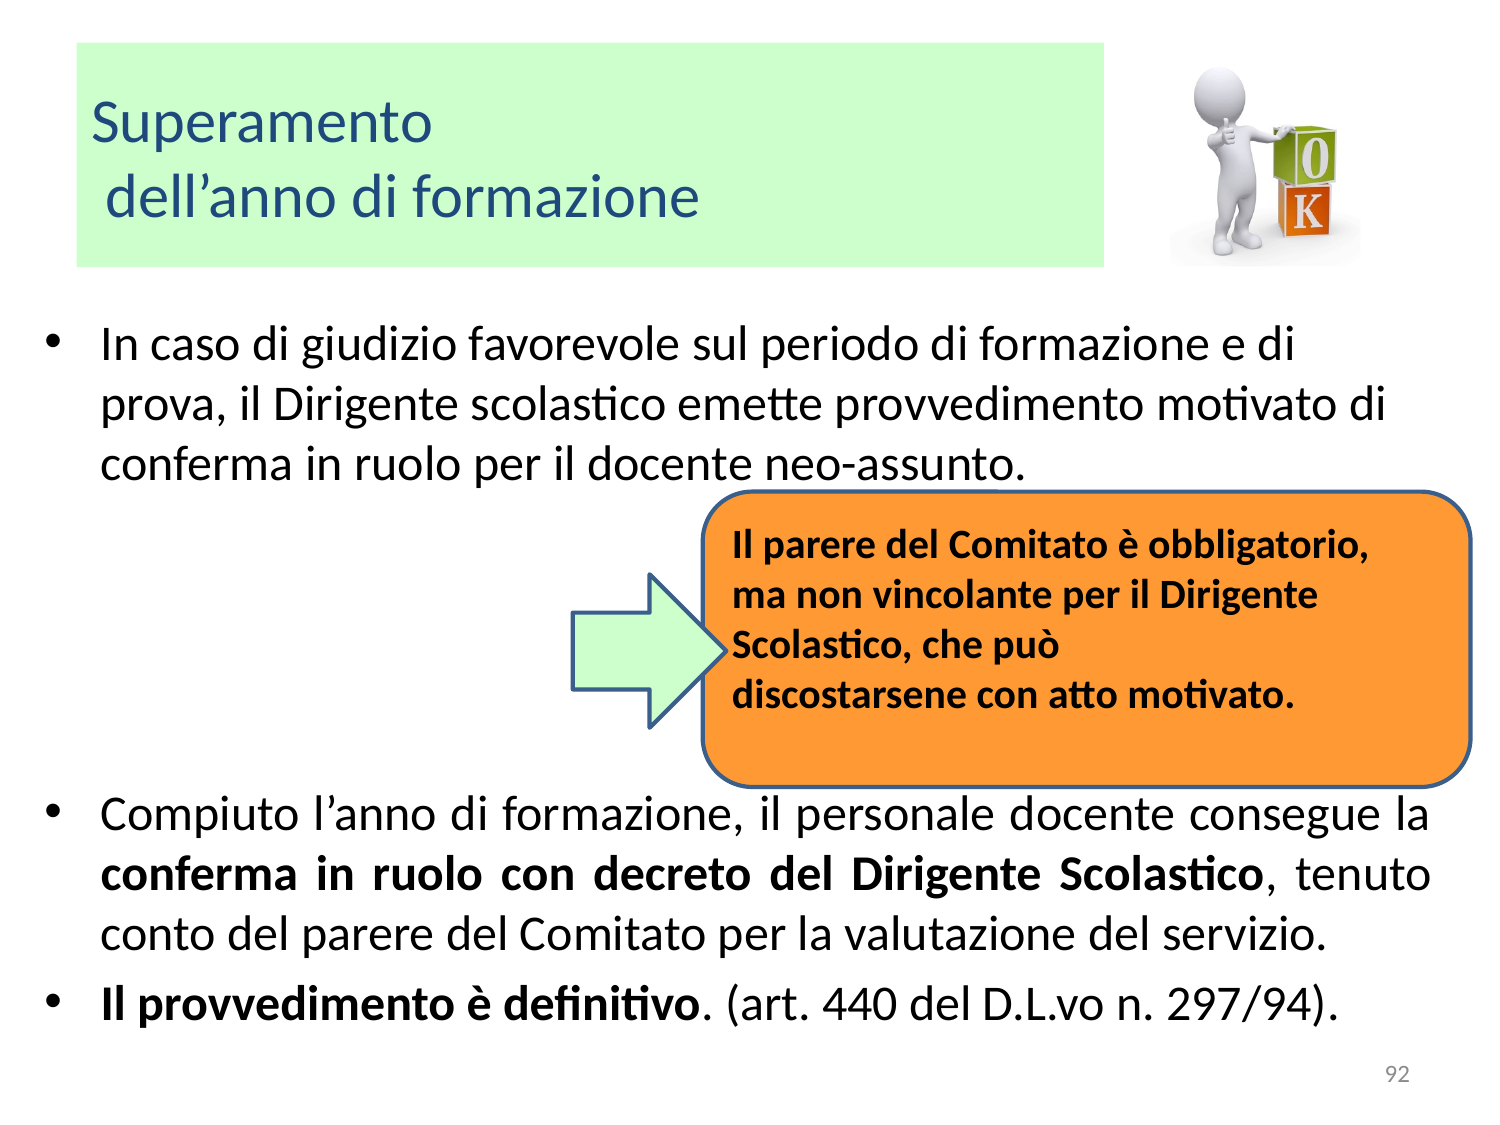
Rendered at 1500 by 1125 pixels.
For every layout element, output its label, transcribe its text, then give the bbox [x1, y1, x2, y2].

text_box Superamento dell’anno di formazione [76, 42, 1099, 268]
list In caso di giudizio favorevole sul periodo di formazione e di prova, il Dirigente scolastico emette provvedimento motivato di conferma in ruolo per il docente neo-assunto. Compiuto l’anno di formazione, il personale docente consegue la conferma in ruolo con decreto del Dirigente Scolastico, tenuto conto del parere del Comitato per la valutazione del servizio. Il provvedimento è definitivo. (art. 440 del D.L.vo n. 297/94). [29, 302, 1447, 1059]
slide_number 92 [1074, 1042, 1425, 1103]
text_box Il parere del Comitato è obbligatorio, ma non vincolante per il Dirigente Scolastico, che può discostarsene con atto motivato. [700, 489, 1473, 790]
picture [1104, 30, 1389, 268]
text_box [570, 572, 729, 730]
